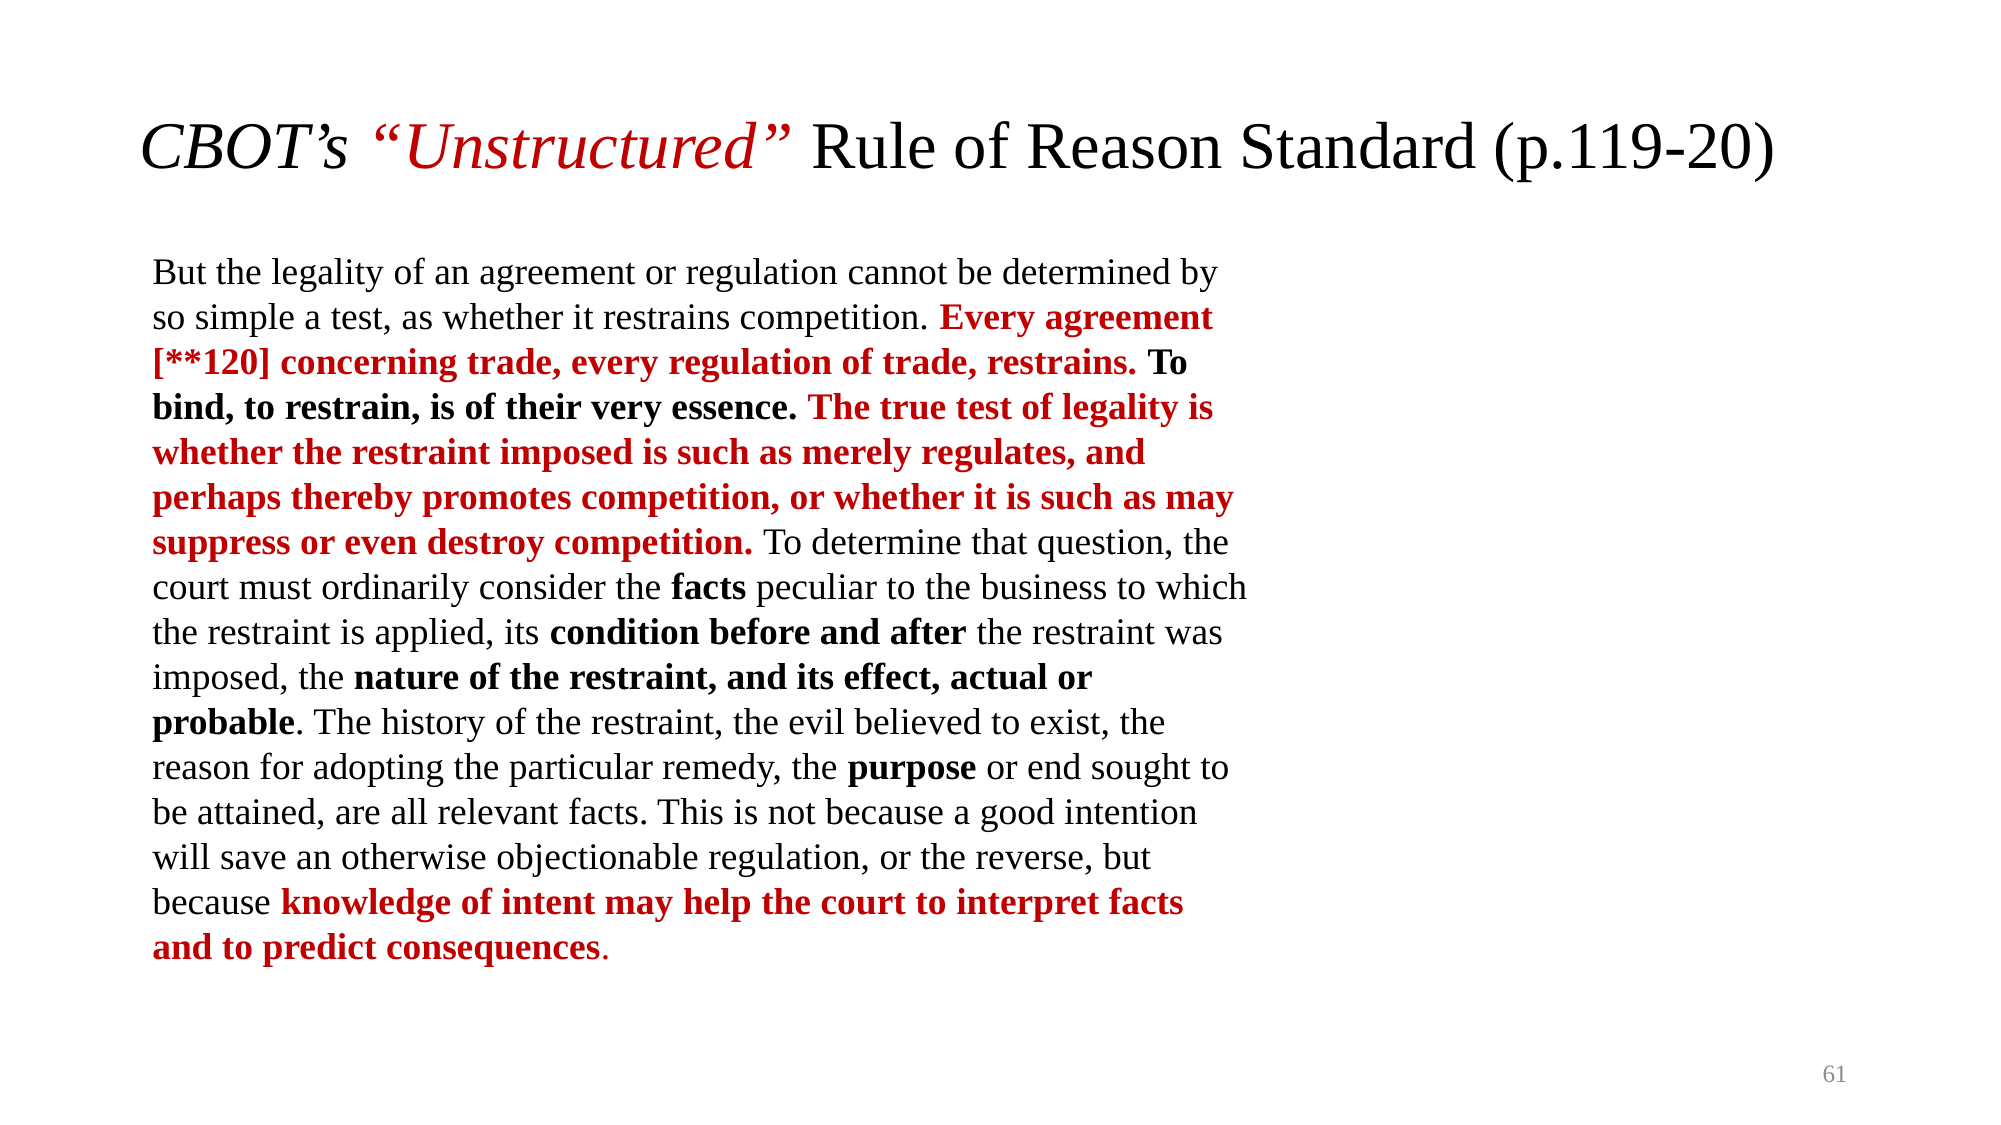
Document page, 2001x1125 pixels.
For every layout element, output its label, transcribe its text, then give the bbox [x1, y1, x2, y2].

slide_number 61 [1412, 1042, 1863, 1103]
text_box But the legality of an agreement or regulation cannot be determined by so simple a test, as whether it restrains competition. Every agreement [**120] concerning trade, every regulation of trade, restrains. To bind, to restrain, is of their very essence. The true test of legality is whether the restraint imposed is such as merely regulates, and perhaps thereby promotes competition, or whether it is such as may suppress or even destroy competition. To determine that question, the court must ordinarily consider the facts peculiar to the business to which the restraint is applied, its condition before and after the restraint was imposed, the nature of the restraint, and its effect, actual or probable. The history of the restraint, the evil believed to exist, the reason for adopting the particular remedy, the purpose or end sought to be attained, are all relevant facts. This is not because a good intention will save an otherwise objectionable regulation, or the reverse, but because knowledge of intent may help the court to interpret facts and to predict consequences. [137, 321, 1268, 975]
text_box CBOT’s “Unstructured” Rule of Reason Standard (p.119-20) [124, 103, 1958, 321]
